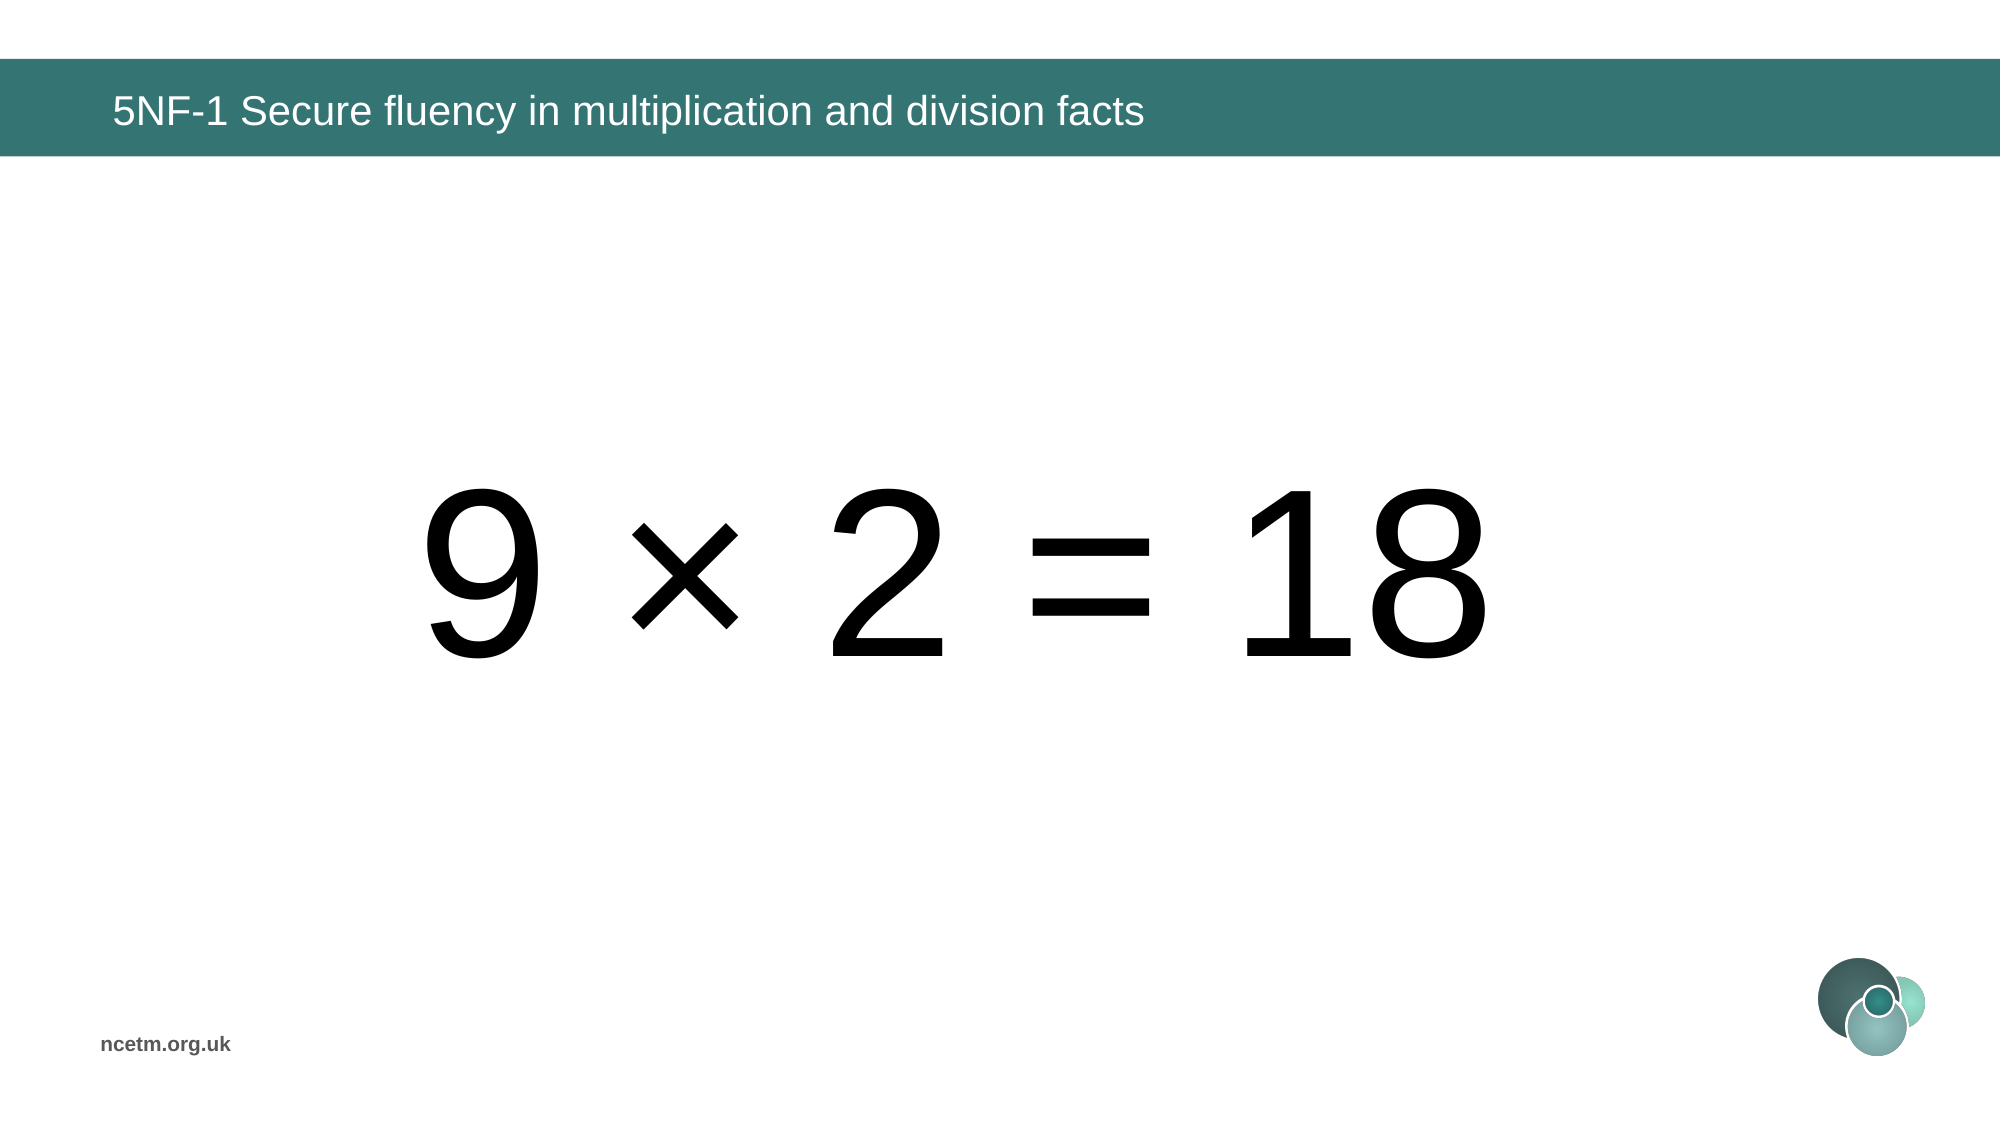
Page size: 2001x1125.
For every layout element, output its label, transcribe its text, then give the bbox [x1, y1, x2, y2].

picture [1818, 958, 1925, 1056]
text_box 9 × 2 = [401, 409, 1214, 712]
title 5NF-1 Secure fluency in multiplication and division facts [97, 76, 1945, 147]
text_box 18 [1214, 409, 1511, 712]
